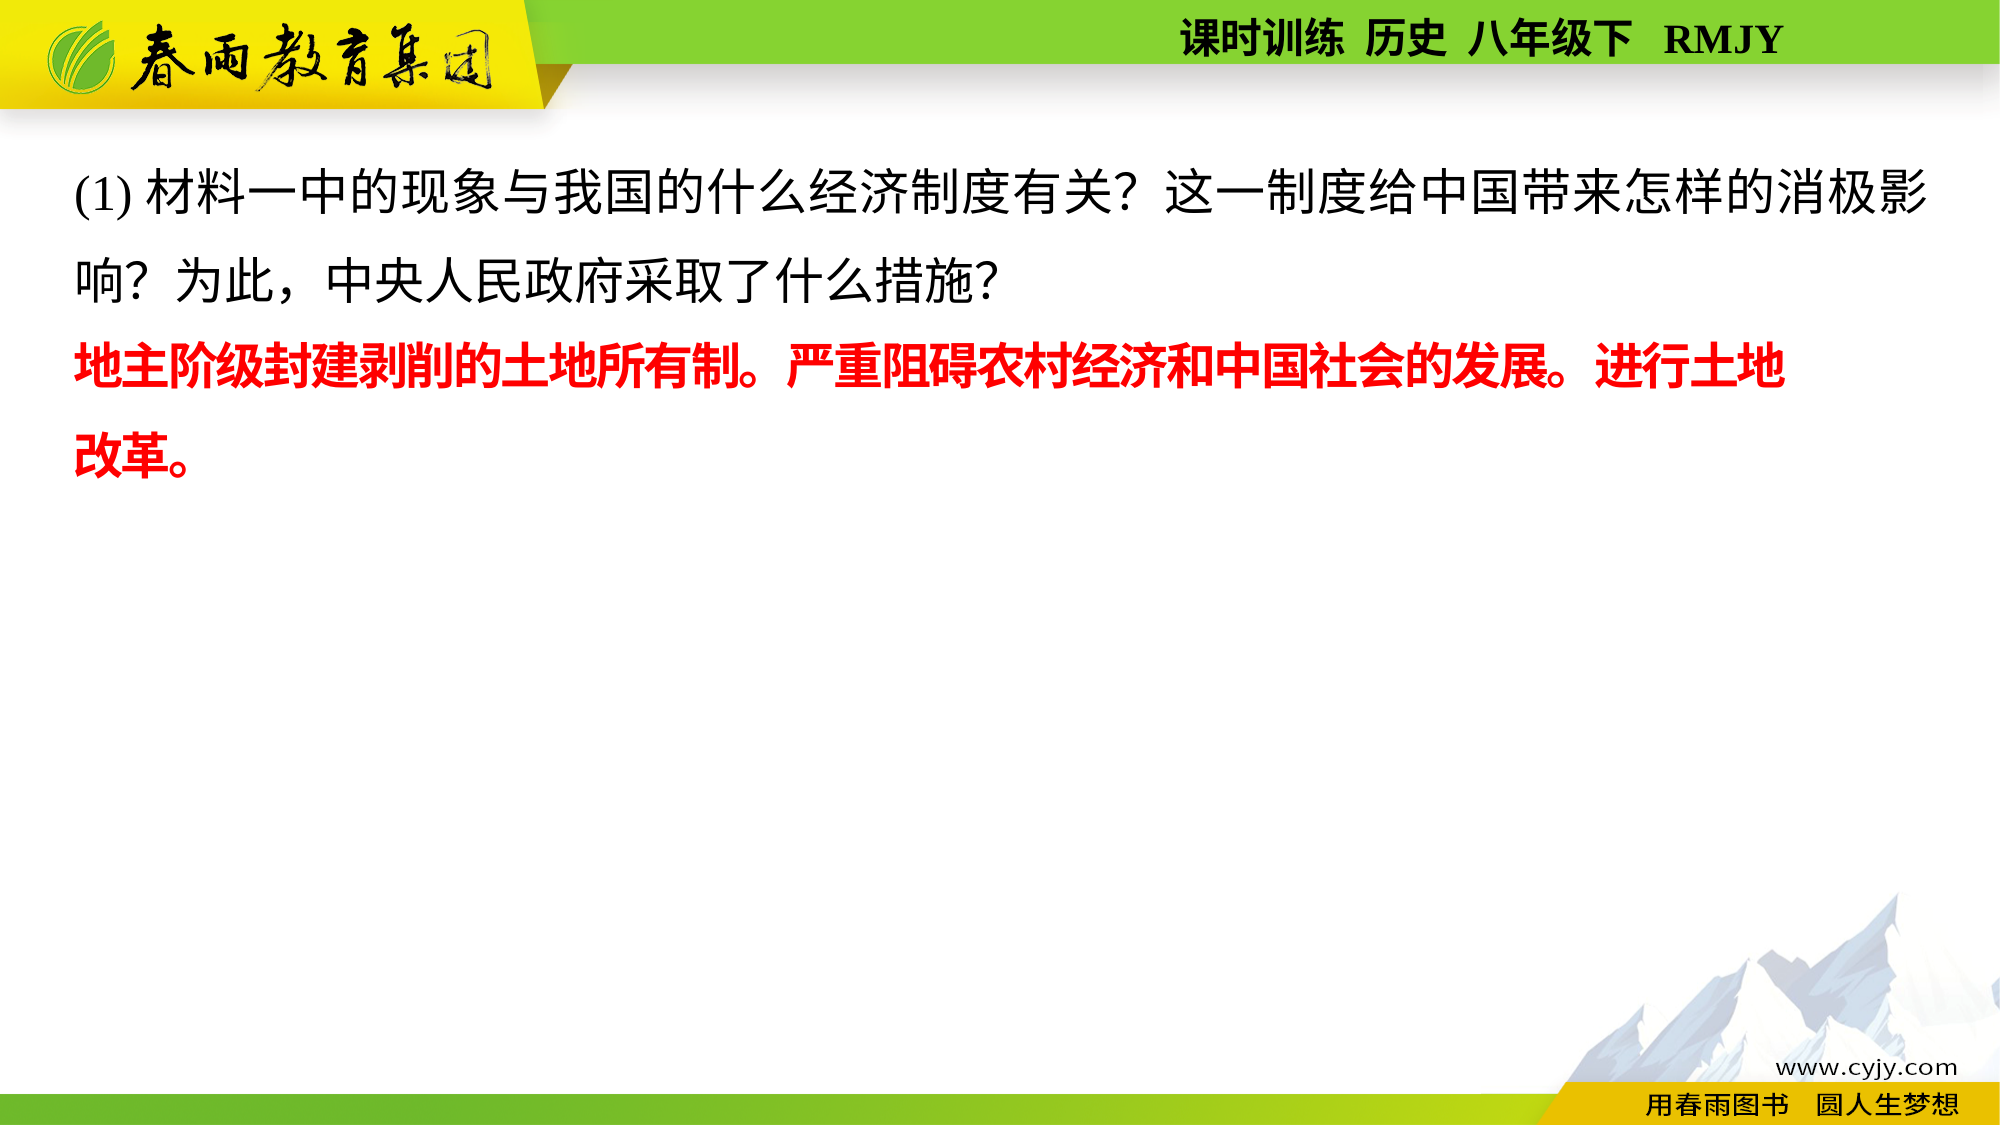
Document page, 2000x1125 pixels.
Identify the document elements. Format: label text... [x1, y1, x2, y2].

picture [0, 0, 2000, 1125]
text_box 地主阶级封建剥削的土地所有制。严重阻碍农村经济和中国社会的发展。进行土地 改革。 [58, 297, 1943, 493]
list (1)材料一中的现象与我国的什么经济制度有关？这一制度给中国带来怎样的消极影响？为此，中央人民政府采取了什么措施？ [59, 122, 1944, 308]
